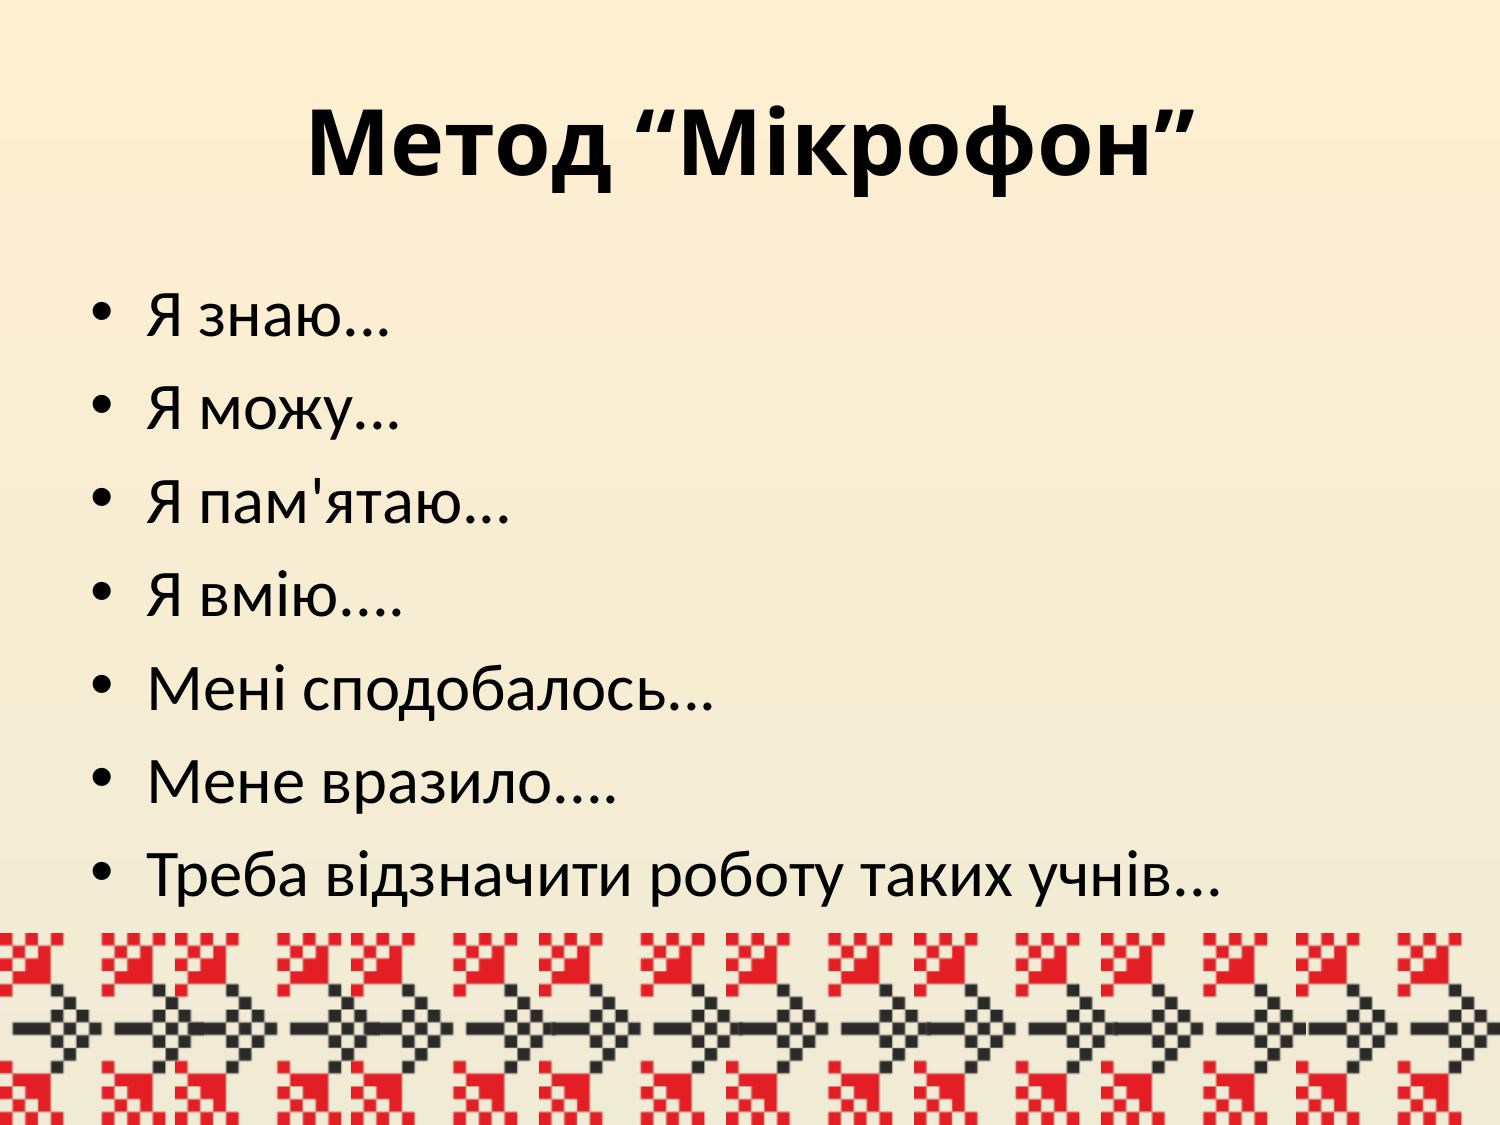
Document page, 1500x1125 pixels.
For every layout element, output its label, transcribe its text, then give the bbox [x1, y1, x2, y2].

list Я знаю... Я можу... Я пам'ятаю... Я вмію.... Мені сподобалось... Мене вразило.... Треба відзначити роботу таких учнів... [74, 262, 1426, 1006]
picture [0, 933, 1500, 1125]
title Метод “Мікрофон” [74, 44, 1426, 233]
